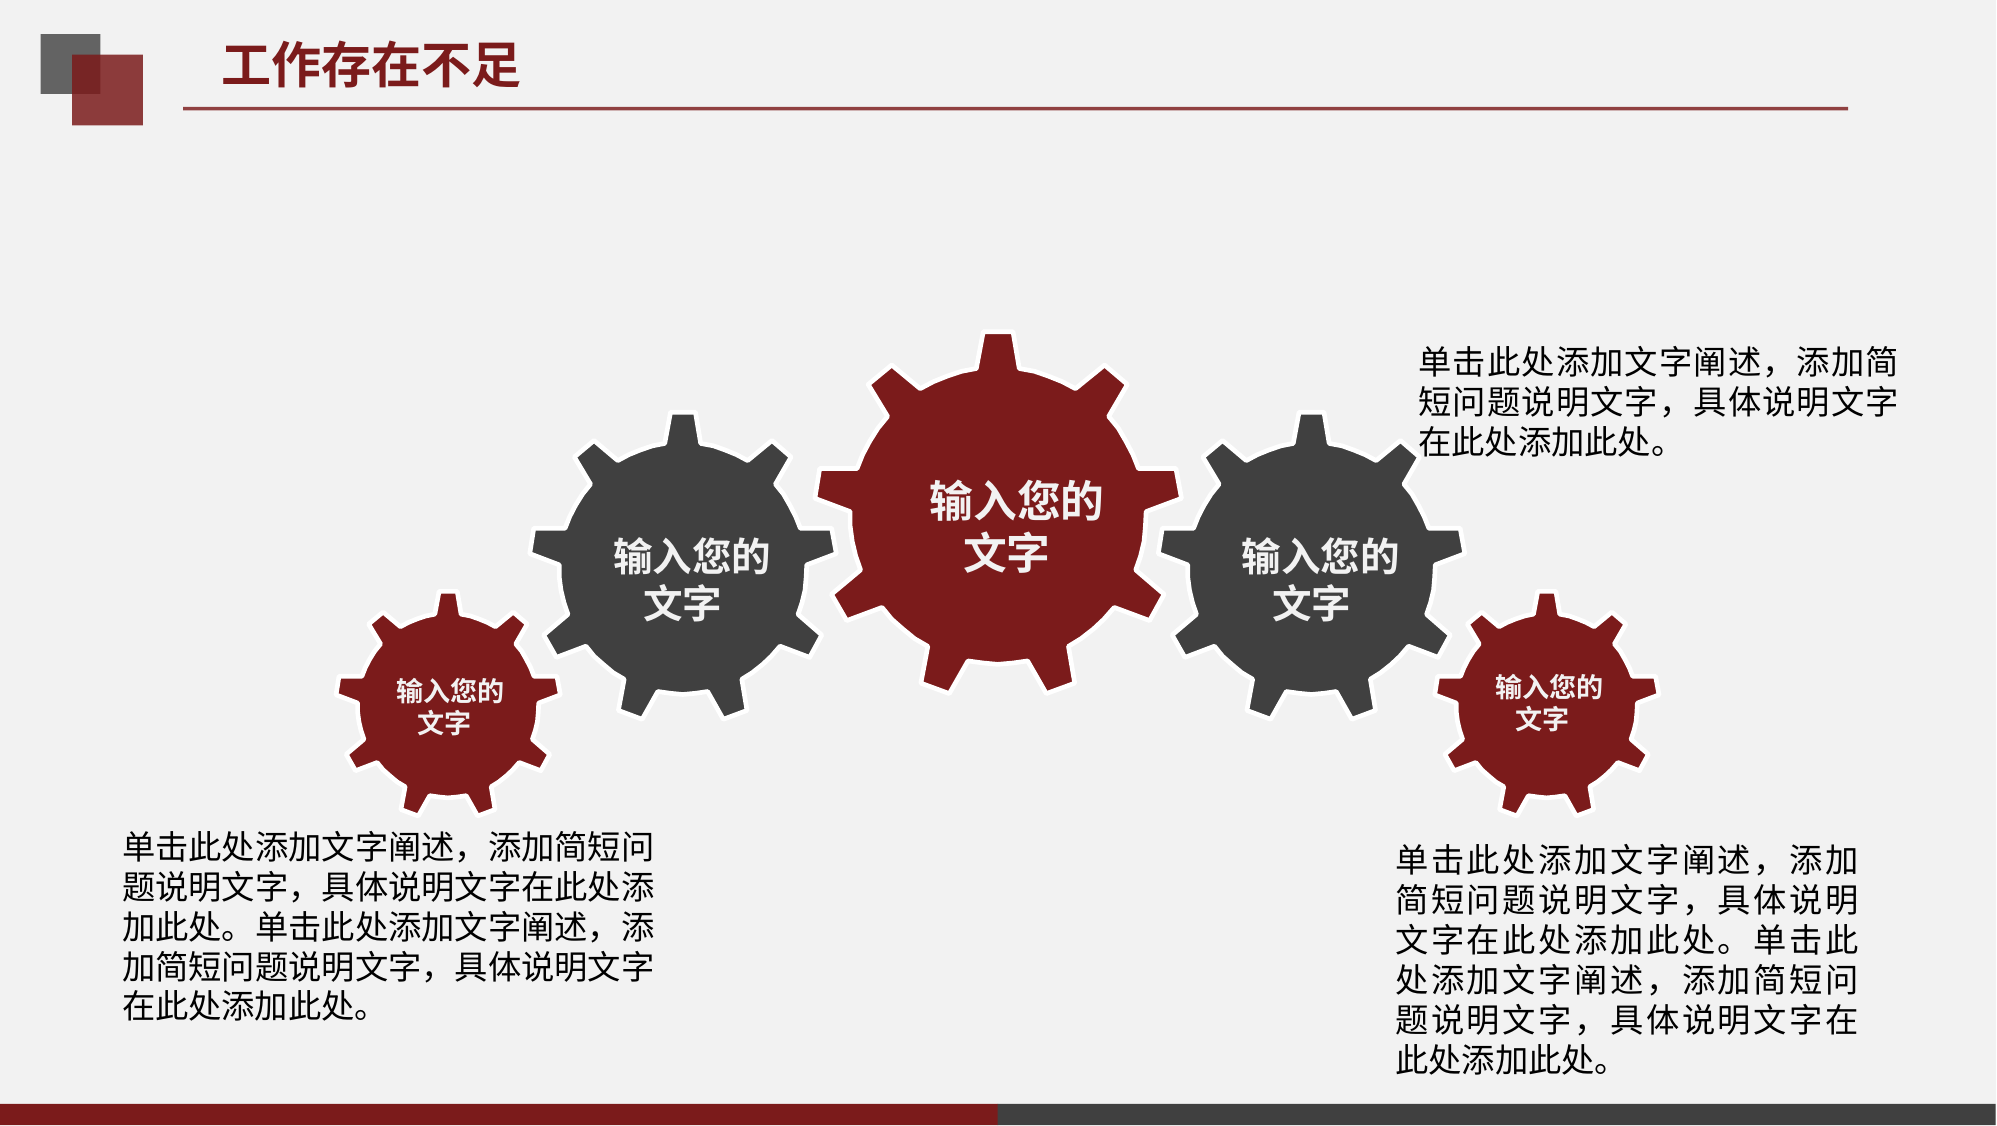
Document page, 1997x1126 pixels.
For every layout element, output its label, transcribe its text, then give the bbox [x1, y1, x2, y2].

text_box [367, 591, 529, 664]
text_box 输入您的 文字 [574, 521, 792, 637]
text_box [529, 412, 837, 720]
text_box 单击此处添加文字阐述，添加简短问题说明文字，具体说明文字在此处添加此处。单击此处添加文字阐述，添加简短问题说明文字，具体说明文字在此处添加此处。 [102, 816, 675, 1076]
text_box 输入您的 文字 [335, 664, 553, 749]
text_box 输入您的 文字 [1203, 521, 1420, 637]
text_box [1444, 745, 1649, 817]
text_box [553, 676, 561, 698]
text_box [346, 749, 550, 816]
text_box 输入您的 文字 [1434, 659, 1652, 745]
text_box [1467, 591, 1626, 659]
text_box 输入您的 文字 [880, 463, 1134, 589]
text_box 单击此处添加文字阐述，添加简短问题说明文字，具体说明文字在此处添加此处。 [1398, 331, 1920, 471]
text_box [1158, 412, 1465, 720]
text_box [1652, 676, 1660, 698]
text_box [814, 331, 1182, 694]
text_box 工作存在不足 [206, 25, 668, 101]
text_box 单击此处添加文字阐述，添加简短问题说明文字，具体说明文字在此处添加此处。单击此处添加文字阐述，添加简短问题说明文字，具体说明文字在此处添加此处。 [1375, 829, 1880, 1126]
